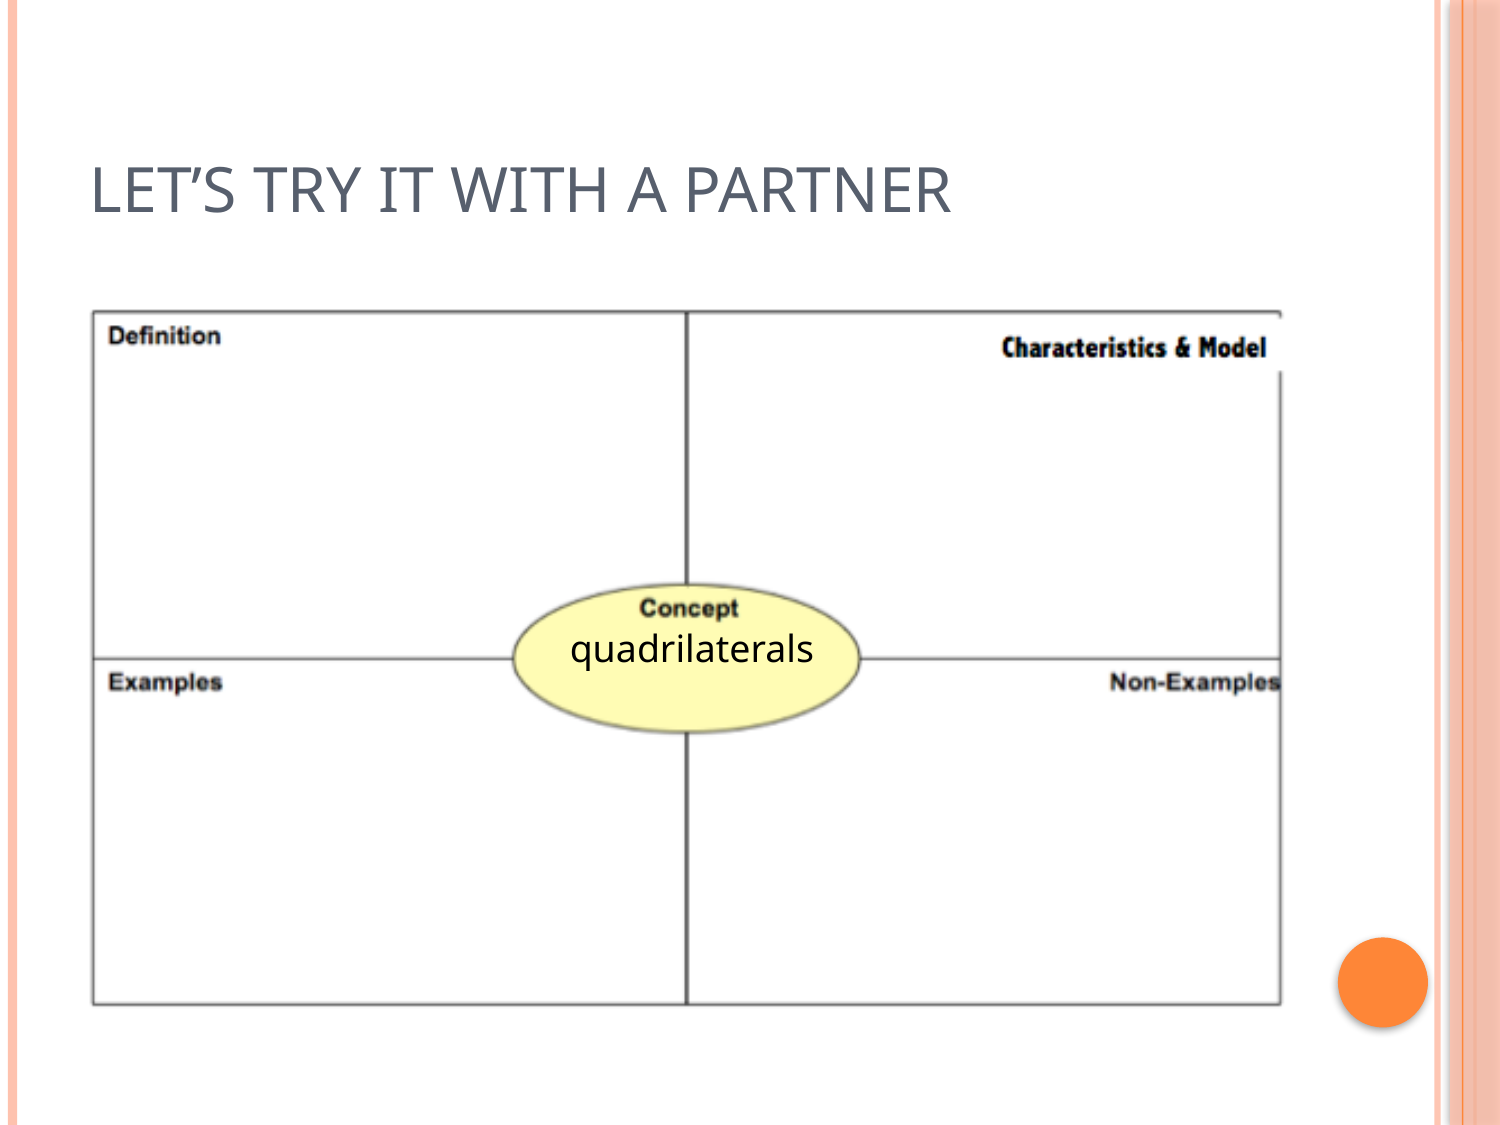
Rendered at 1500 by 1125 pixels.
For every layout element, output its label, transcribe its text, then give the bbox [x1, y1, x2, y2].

title Let’s Try It with a partner [75, 45, 1300, 233]
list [74, 261, 1301, 1063]
